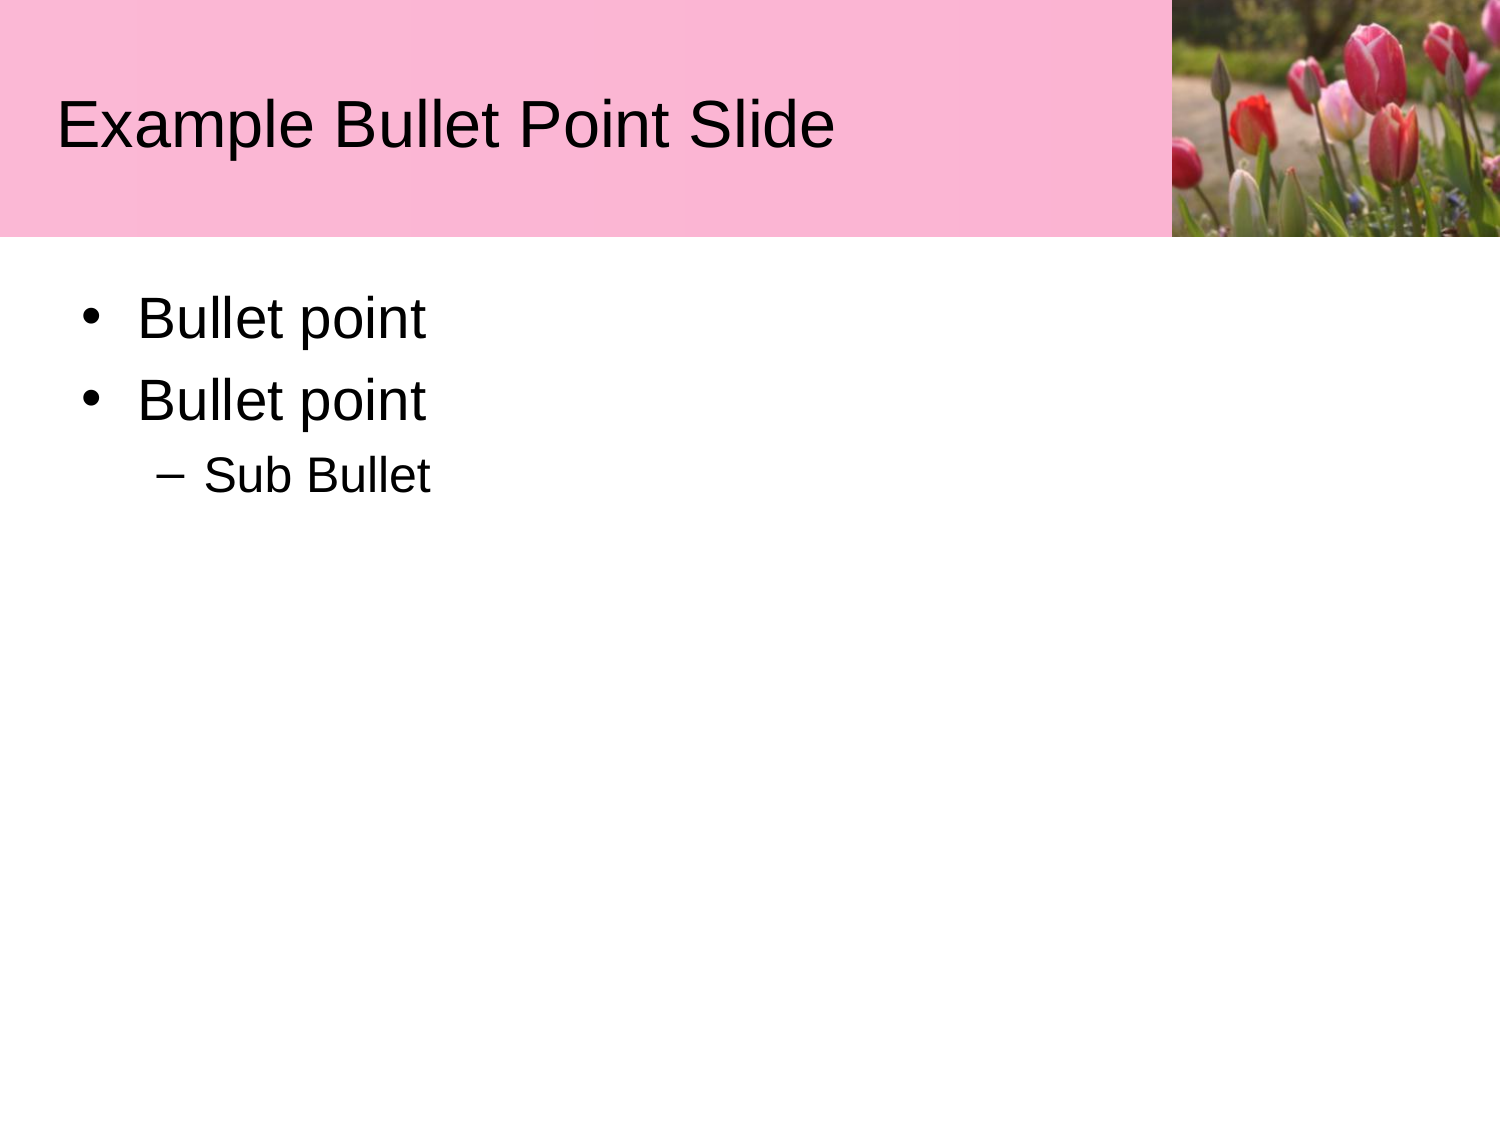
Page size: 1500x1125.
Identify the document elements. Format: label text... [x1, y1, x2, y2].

picture [1172, 0, 1500, 237]
title Example Bullet Point Slide [41, 45, 1164, 197]
list Bullet point Bullet point Sub Bullet [66, 272, 1417, 990]
